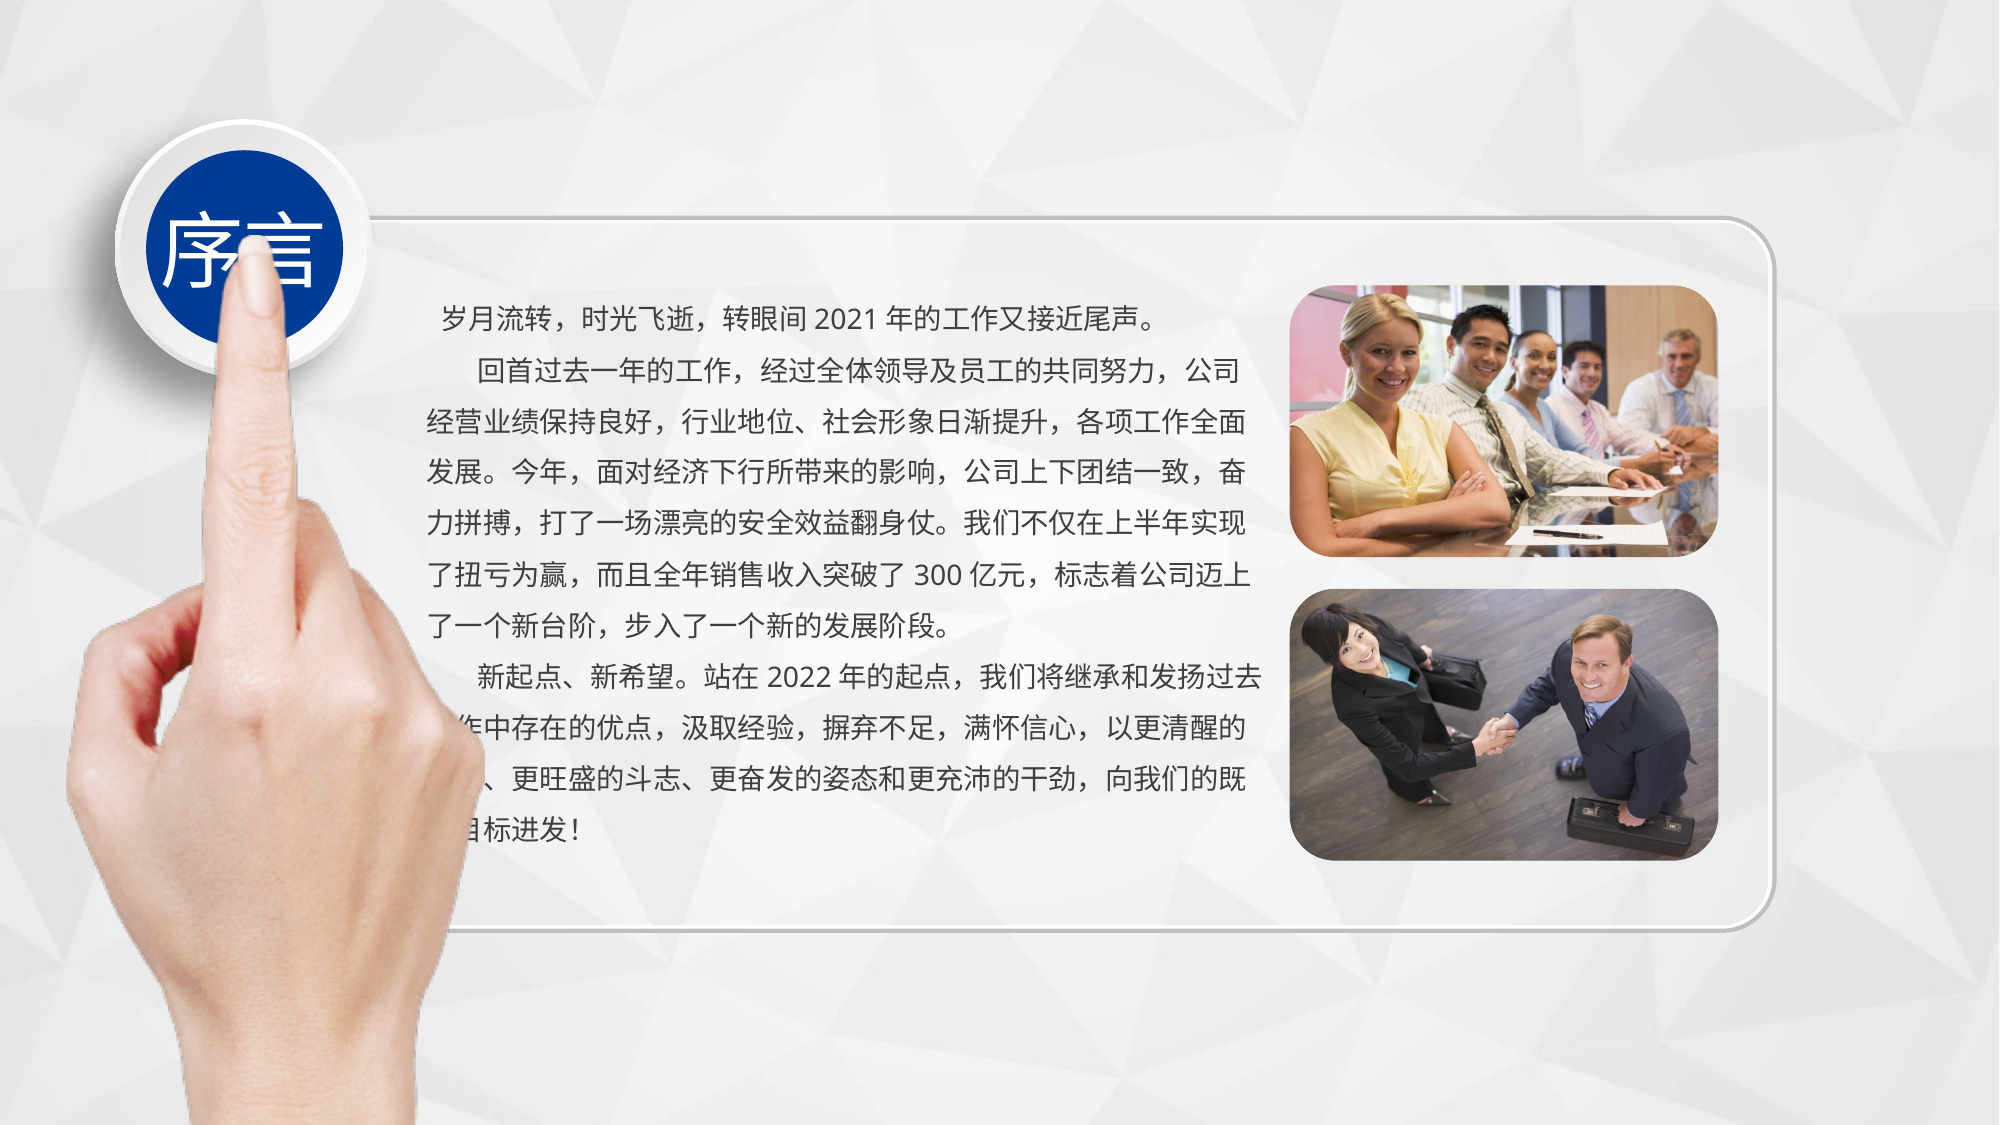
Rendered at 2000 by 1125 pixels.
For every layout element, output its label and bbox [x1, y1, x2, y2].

text_box [114, 118, 374, 233]
picture [0, 0, 2000, 1125]
text_box [379, 217, 1775, 932]
